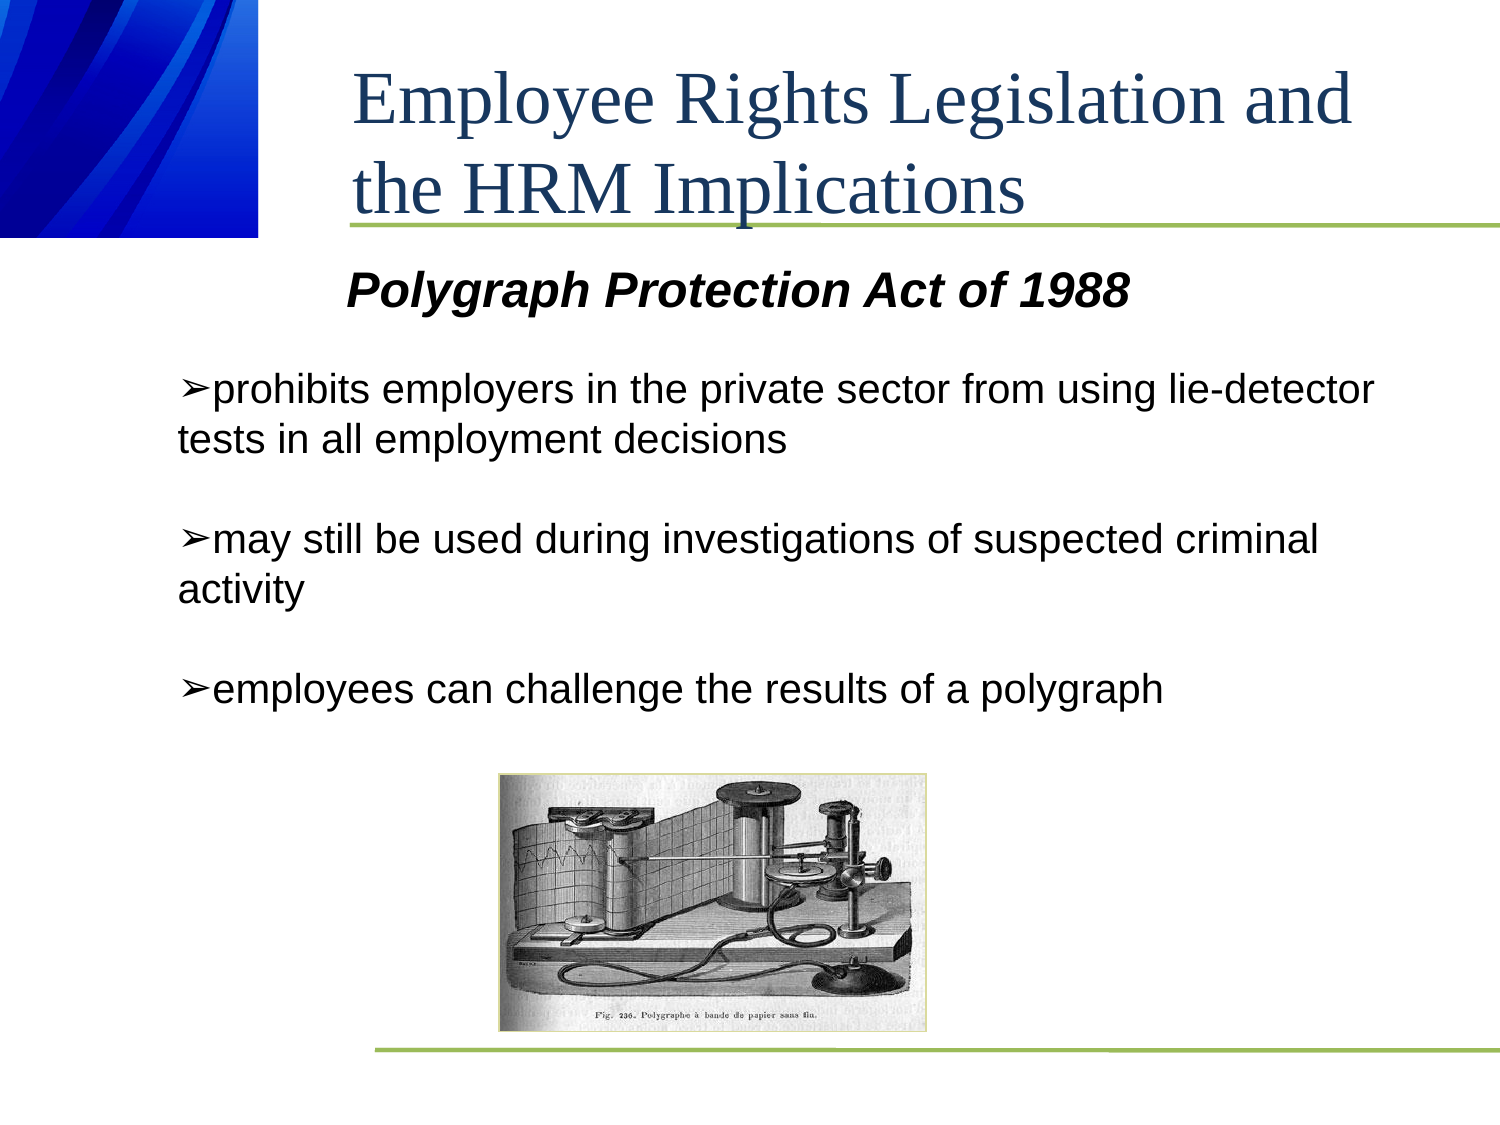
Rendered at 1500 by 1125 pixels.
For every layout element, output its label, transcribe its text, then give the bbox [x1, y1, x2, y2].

text_box Polygraph Protection Act of 1988 prohibits employers in the private sector from using lie-detector tests in all employment decisions may still be used during investigations of suspected criminal activity employees can challenge the results of a polygraph [87, 249, 1400, 720]
title Employee Rights Legislation and the HRM Implications [337, 45, 1425, 233]
slide_number [1074, 1042, 1425, 1103]
picture [0, 0, 259, 238]
picture [499, 774, 926, 1032]
